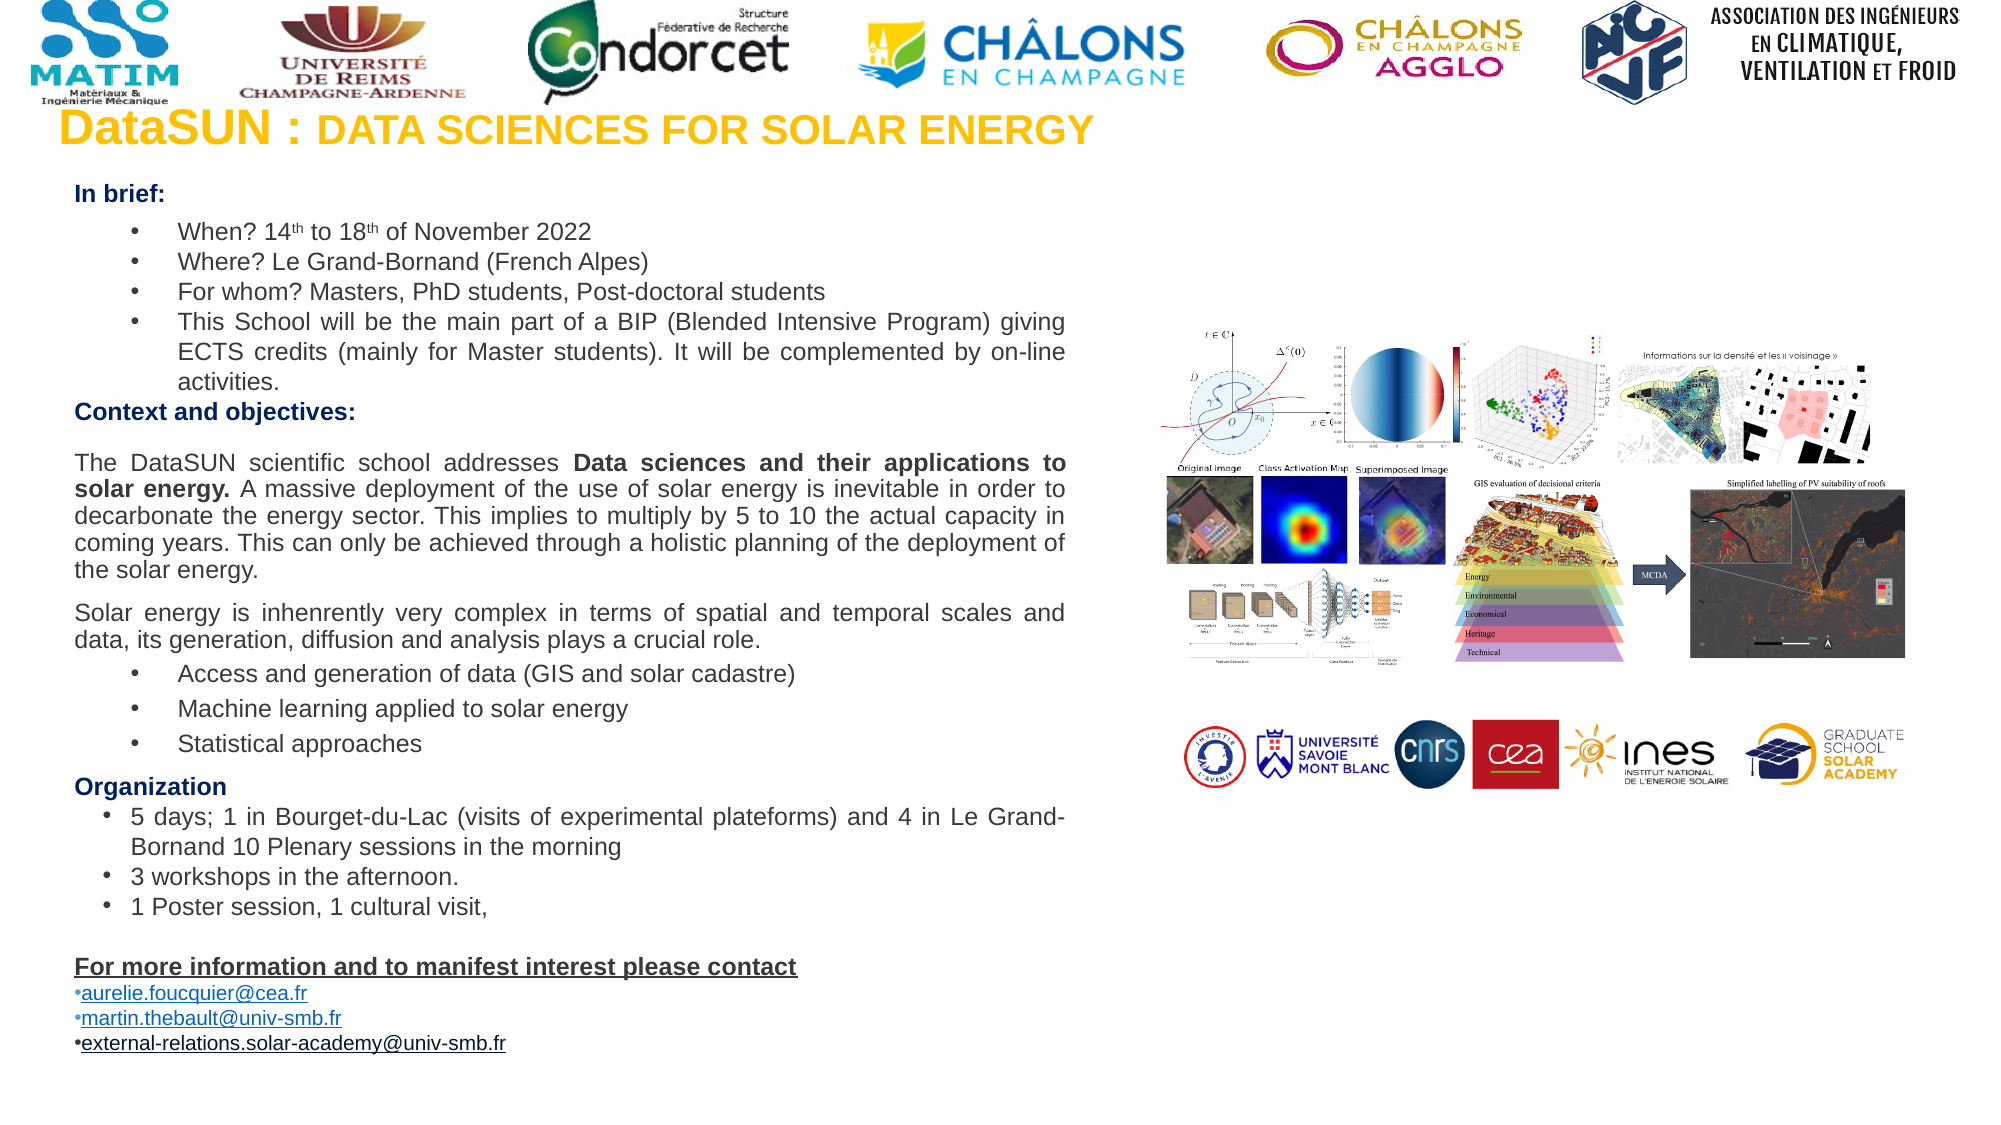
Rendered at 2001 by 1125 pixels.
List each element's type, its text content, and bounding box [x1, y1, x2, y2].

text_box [1154, 323, 1906, 665]
text_box DataSUN : Data Sciences for Solar Energy [43, 87, 1185, 162]
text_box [1184, 712, 1738, 796]
picture [1262, 0, 1528, 105]
text_box In brief: When? 14th to 18th of November 2022 Where? Le Grand-Bornand (French Alpes) For whom? Masters, PhD students, Post-doctoral students This School will be the main part of a BIP (Blended Intensive Program) giving ECTS credits (mainly for Master students). It will be complemented by on-line activities. Context and objectives: The DataSUN scientific school addresses Data sciences and their applications to solar energy. A massive deployment of the use of solar energy is inevitable in order to decarbonate the energy sector. This implies to multiply by 5 to 10 the actual capacity in coming years. This can only be achieved through a holistic planning of the deployment of the solar energy. Solar energy is inhenrently very complex in terms of spatial and temporal scales and data, its generation, diffusion and analysis plays a crucial role. Access and generation of data (GIS and solar cadastre) Machine learning applied to solar energy Statistical approaches Organization 5 days; 1 in Bourget-du-Lac (visits of experimental plateforms) and 4 in Le Grand-Bornand 10 Plenary sessions in the morning 3 workshops in the afternoon. 1 Poster session, 1 cultural visit, For more information and to manifest interest please contact aurelie.foucquier@cea.fr martin.thebault@univ-smb.fr external-relations.solar-academy@univ-smb.fr [59, 170, 1083, 1097]
picture [528, 0, 789, 87]
picture [230, 0, 476, 87]
picture [1581, 0, 1960, 105]
picture [31, 0, 178, 105]
picture [1745, 723, 1906, 785]
picture [841, 0, 1210, 105]
